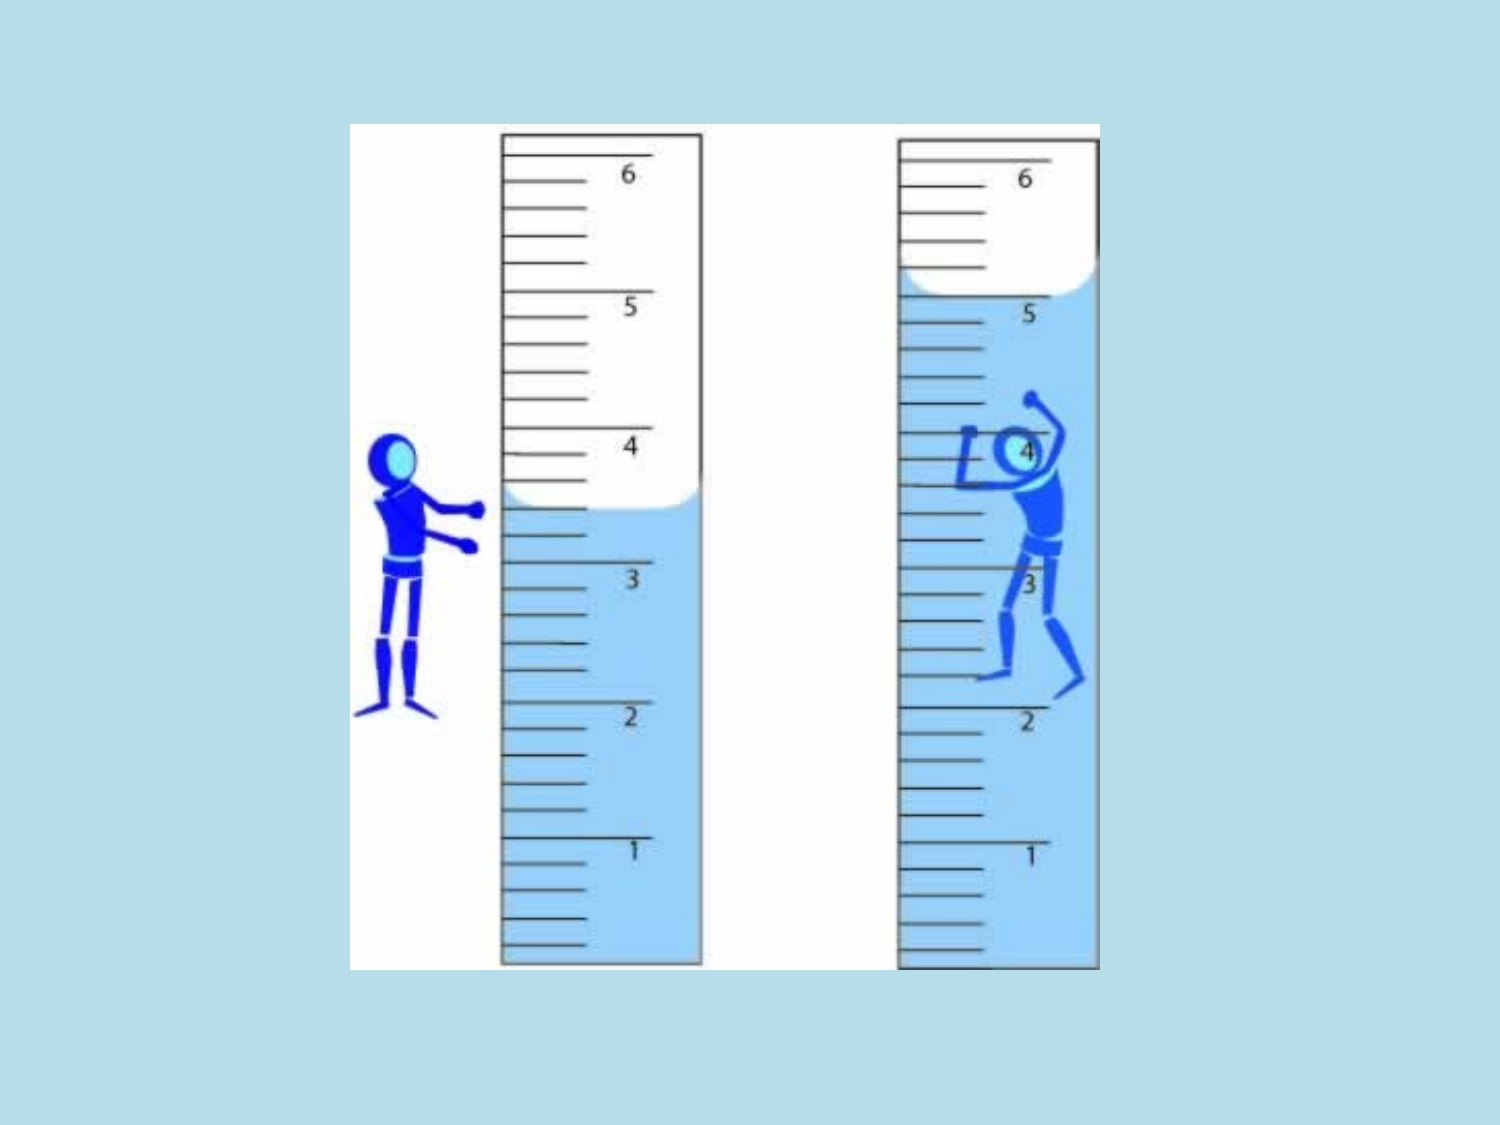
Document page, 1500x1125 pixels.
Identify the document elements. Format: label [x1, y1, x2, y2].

picture [349, 124, 1101, 971]
